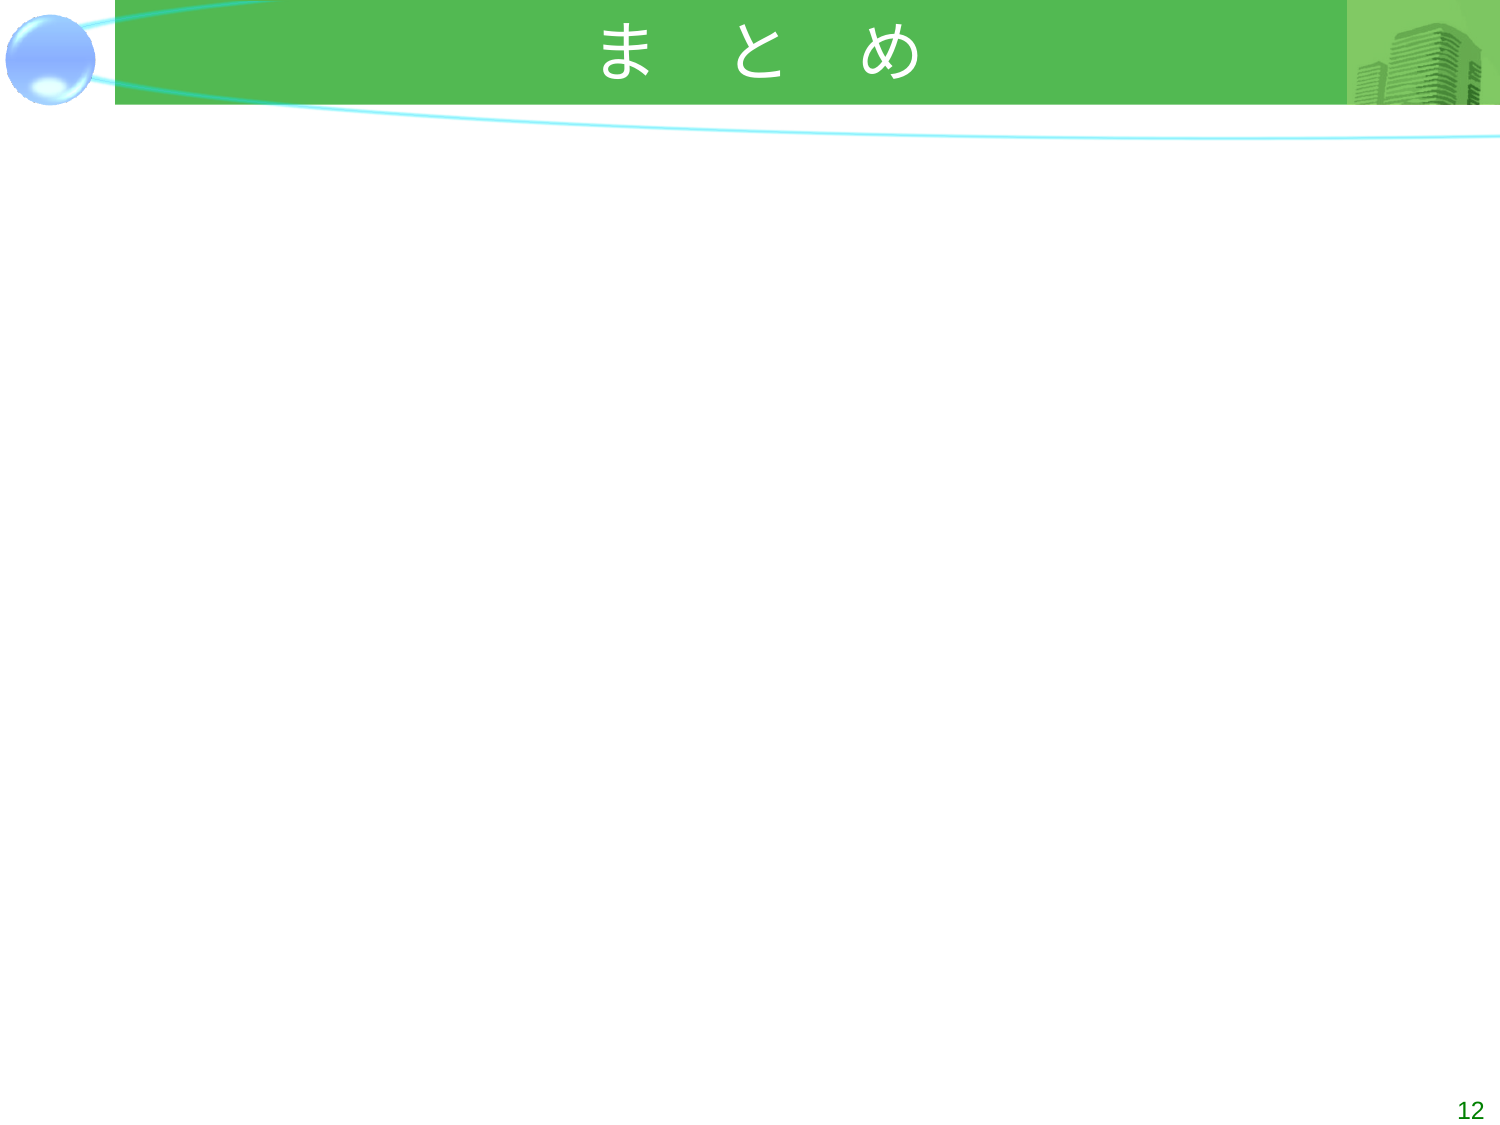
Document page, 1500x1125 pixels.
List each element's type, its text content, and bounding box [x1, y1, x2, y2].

title ま と め [181, 0, 1335, 101]
slide_number 11 [1340, 1086, 1500, 1125]
picture [3, 1, 1500, 142]
